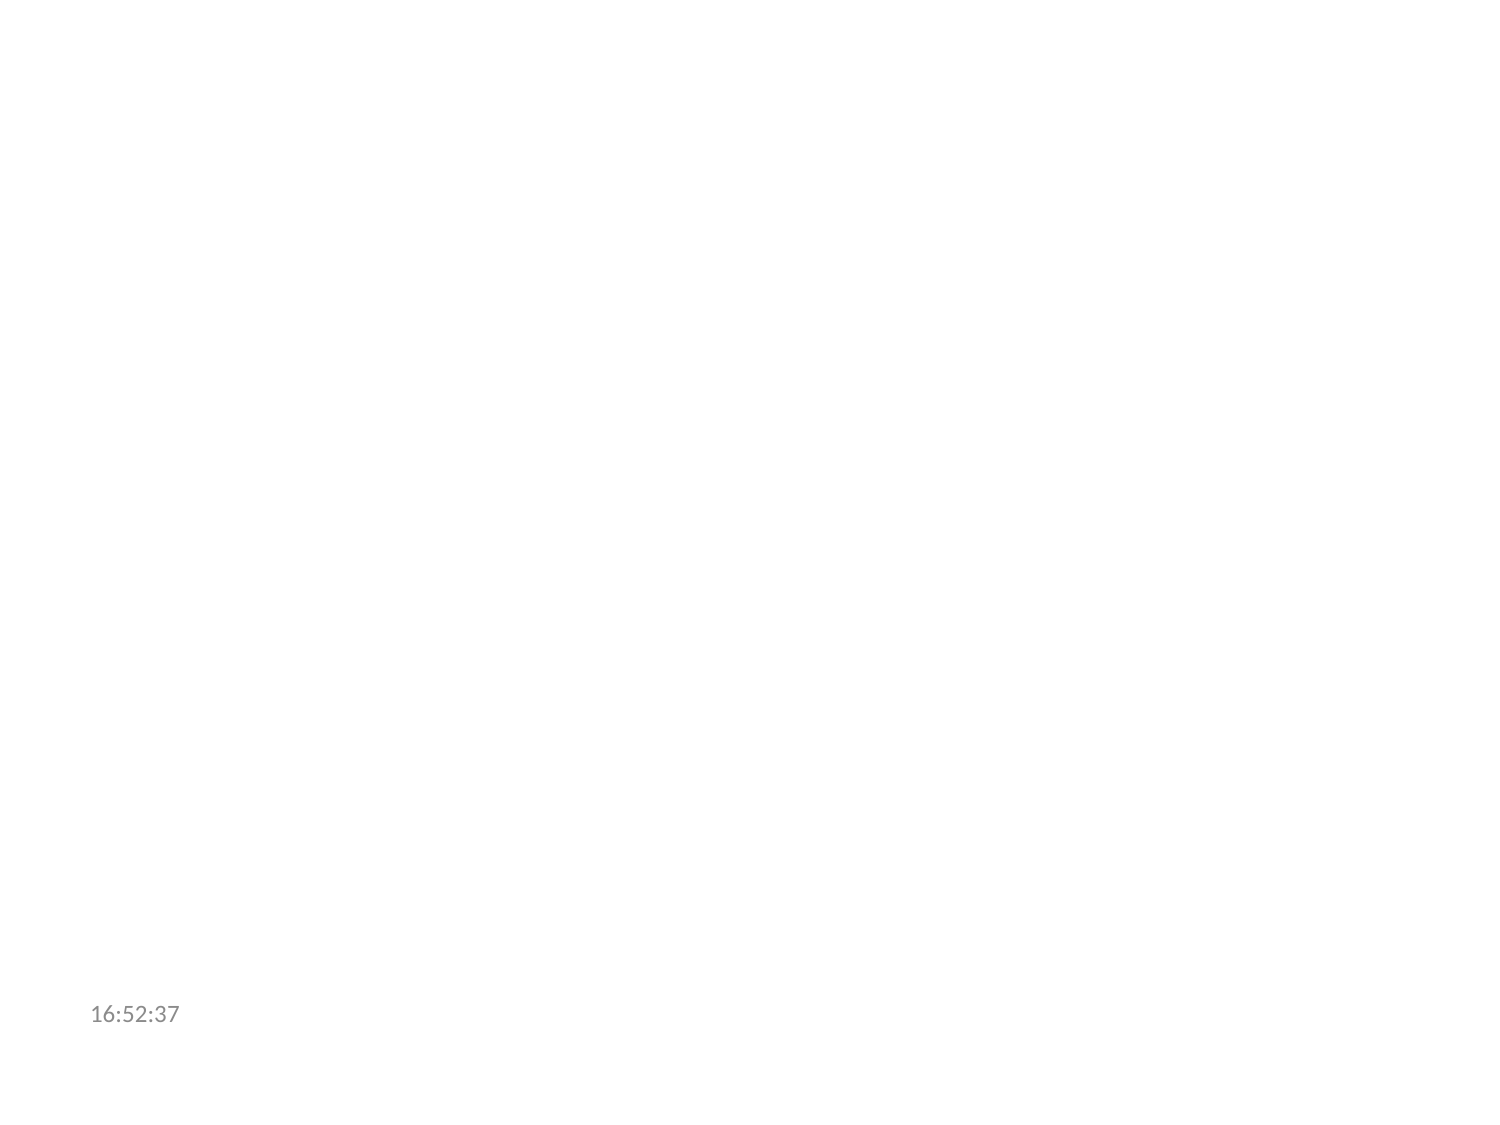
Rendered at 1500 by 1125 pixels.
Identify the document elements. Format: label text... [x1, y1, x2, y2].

text_box 15:35:09 [75, 982, 425, 1043]
